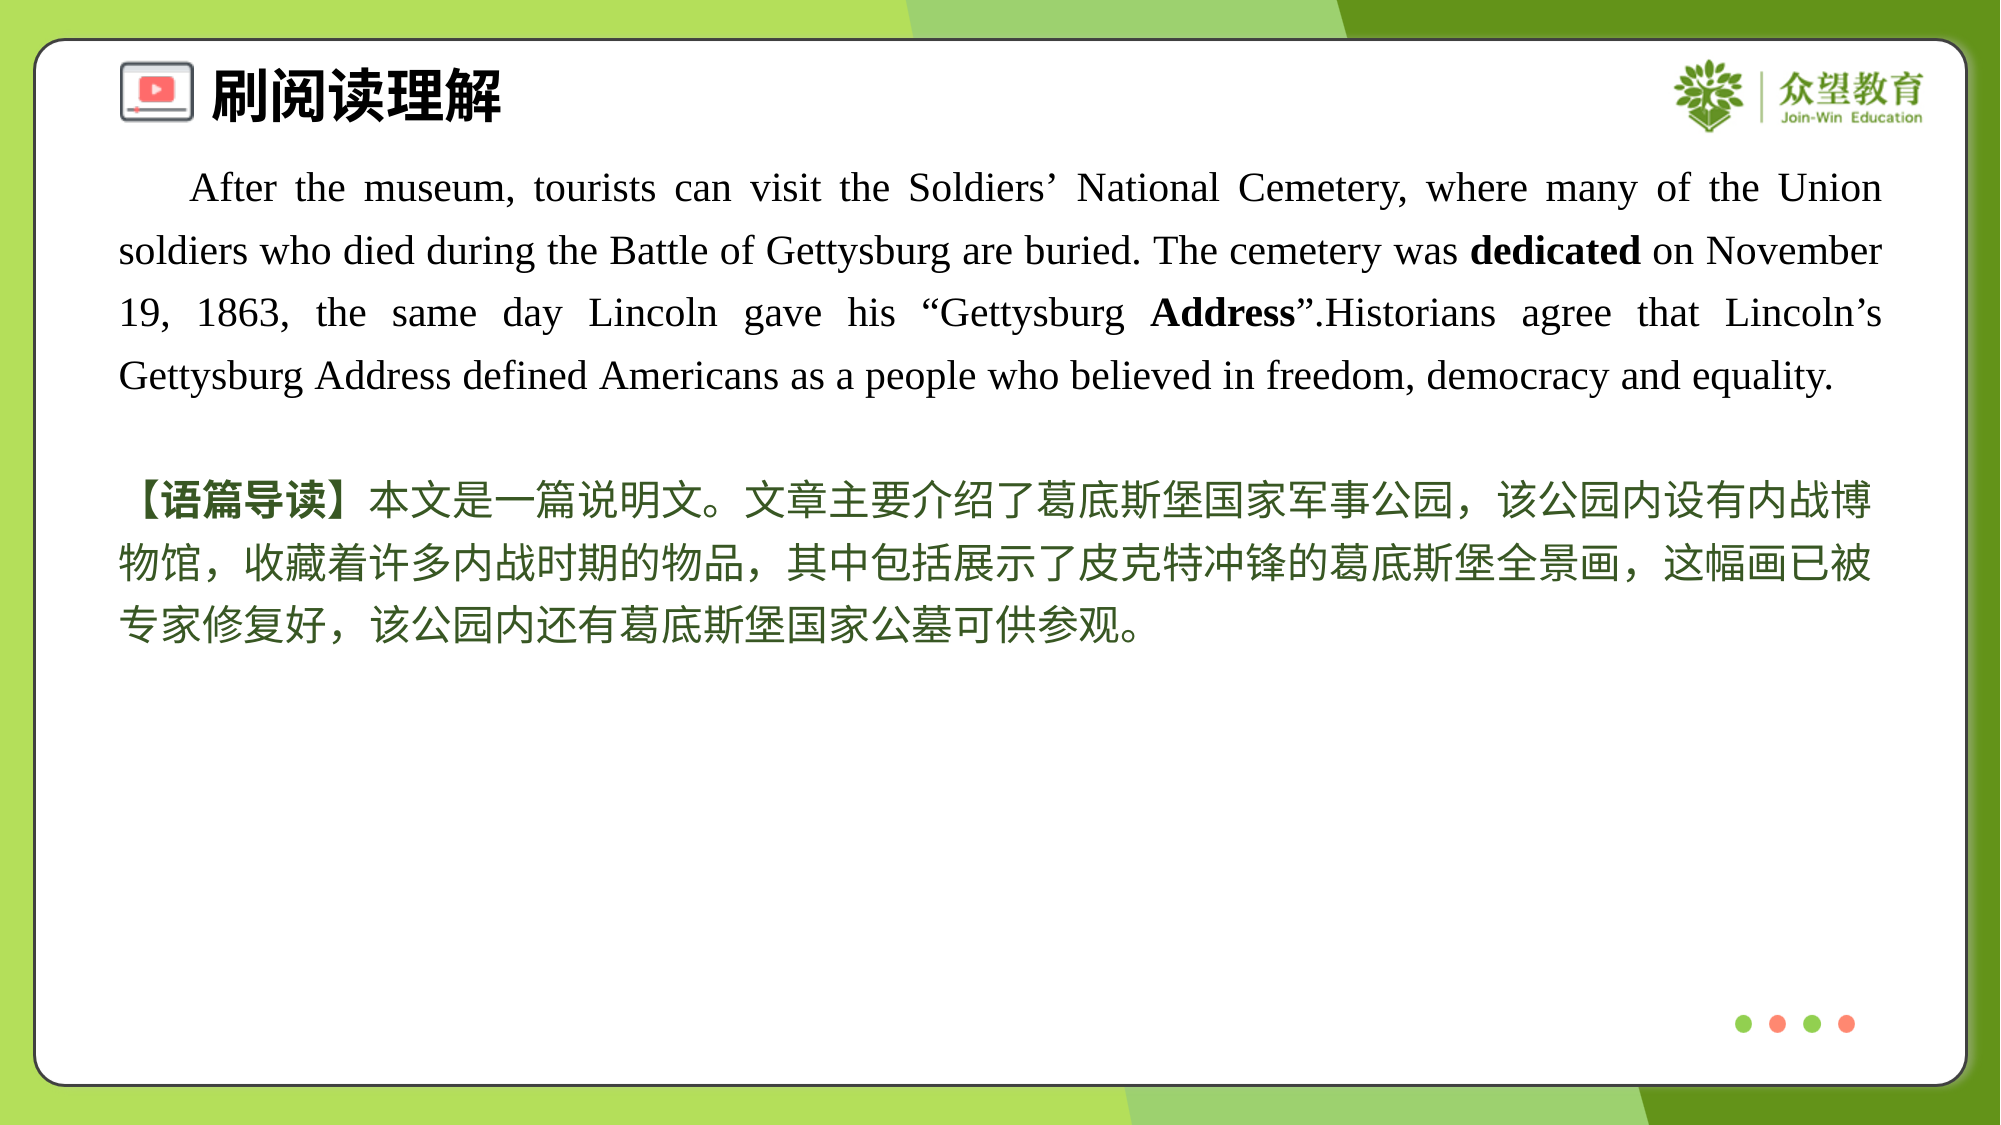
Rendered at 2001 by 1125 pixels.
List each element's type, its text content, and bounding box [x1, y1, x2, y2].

picture [0, 0, 2000, 1125]
text_box After the museum, tourists can visit the Soldiers’ National Cemetery, where many of the Union soldiers who died during the Battle of Gettysburg are buried. The cemetery was dedicated on November 19, 1863, the same day Lincoln gave his “Gettysburg Address”.Historians agree that Lincoln’s Gettysburg Address defined Americans as a people who believed in freedom, democracy and equality. [118, 147, 1883, 455]
text_box 【语篇导读】本文是一篇说明文。文章主要介绍了葛底斯堡国家军事公园，该公园内设有内战博物馆，收藏着许多内战时期的物品，其中包括展示了皮克特冲锋的葛底斯堡全景画，这幅画已被专家修复好，该公园内还有葛底斯堡国家公墓可供参观。 [118, 461, 1883, 645]
